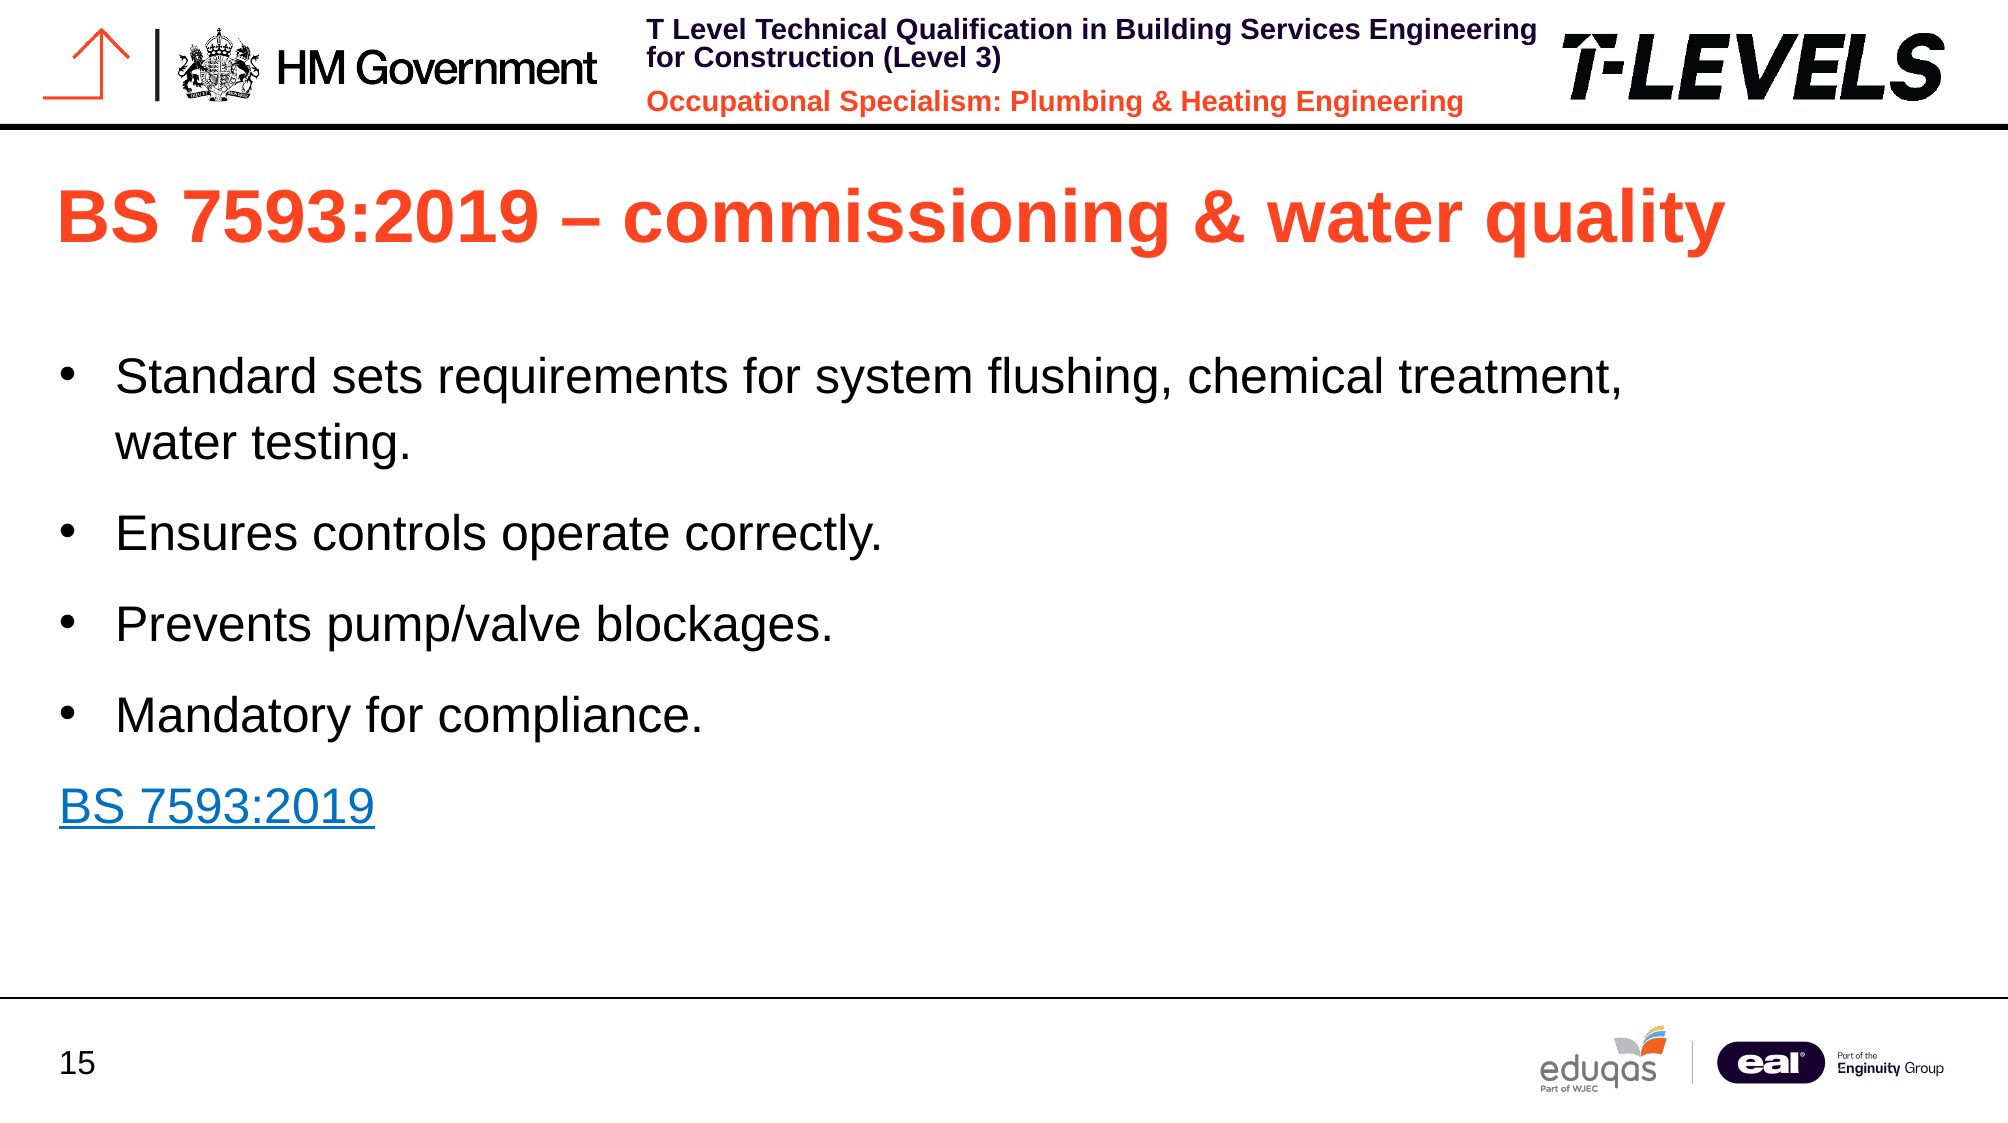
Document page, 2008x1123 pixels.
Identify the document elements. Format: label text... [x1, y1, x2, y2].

picture [38, 27, 136, 100]
picture [1535, 1021, 1949, 1097]
picture [1543, 25, 1964, 108]
title BS 7593:2019 – commissioning & water quality [41, 111, 1949, 314]
list Standard sets requirements for system flushing, chemical treatment, water testing. Ensures controls operate correctly. Prevents pump/valve blockages. Mandatory for compliance. BS 7593:2019 [58, 337, 1744, 986]
picture [155, 28, 597, 102]
